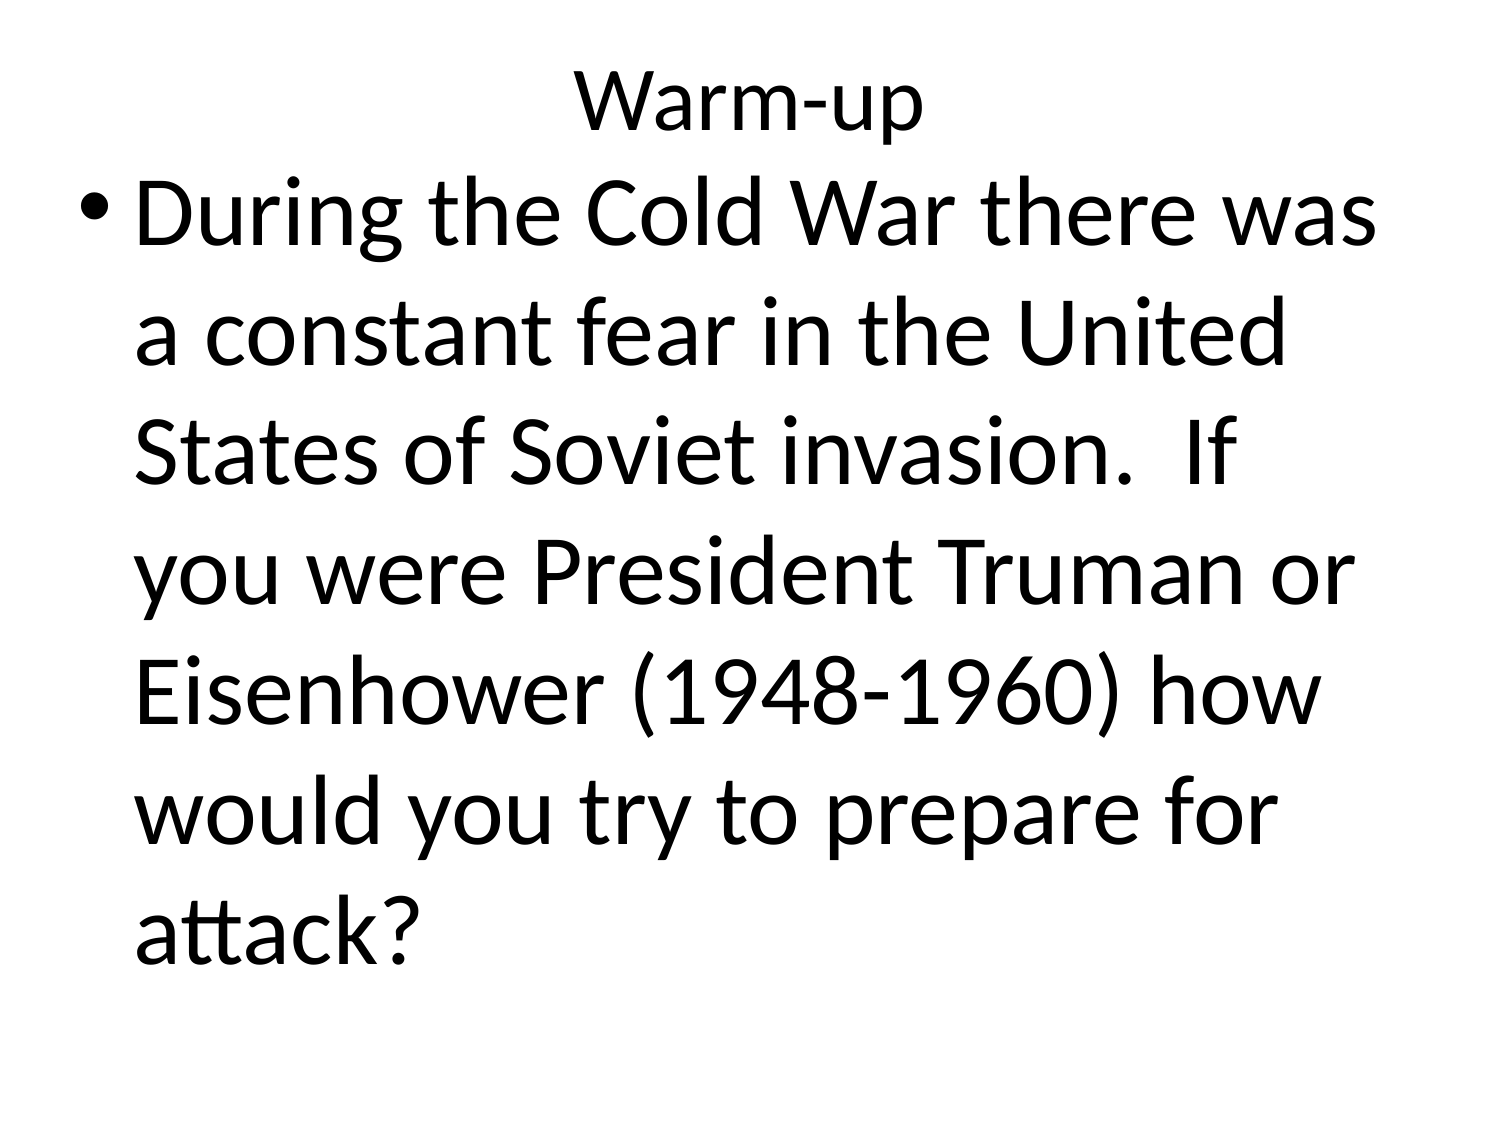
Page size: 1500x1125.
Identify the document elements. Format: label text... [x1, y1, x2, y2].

list During the Cold War there was a constant fear in the United States of Soviet invasion. If you were President Truman or Eisenhower (1948-1960) how would you try to prepare for attack? [62, 137, 1413, 1025]
title Warm-up [75, 0, 1425, 188]
